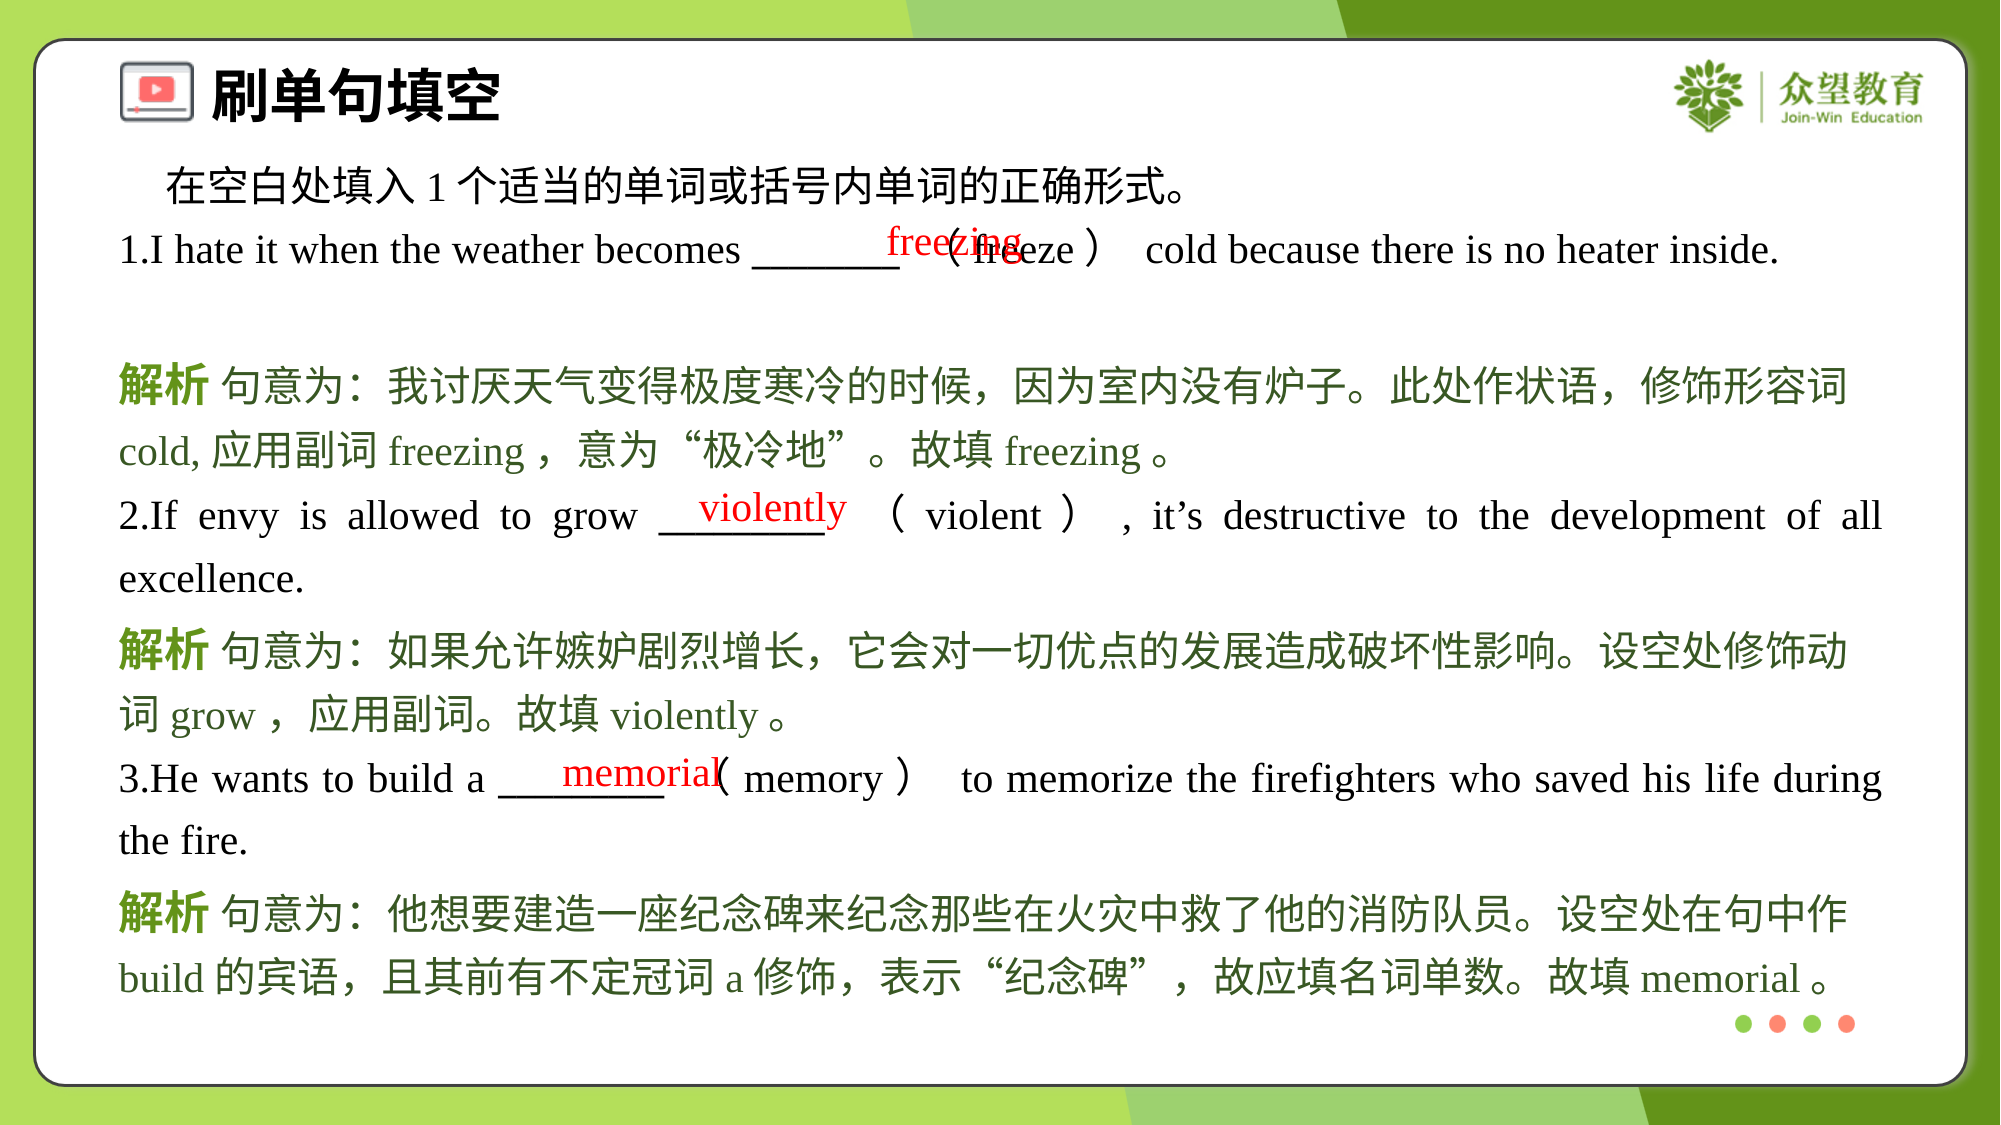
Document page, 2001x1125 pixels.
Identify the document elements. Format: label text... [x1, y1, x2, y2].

text_box 解析 句意为：我讨厌天气变得极度寒冷的时候，因为室内没有炉子。此处作状语，修饰形容词cold,应用副词freezing，意为“极冷地”。故填freezing。 [118, 342, 1883, 469]
text_box violently [694, 467, 852, 525]
text_box 解析 句意为：他想要建造一座纪念碑来纪念那些在火灾中救了他的消防队员。设空处在句中作build的宾语，且其前有不定冠词a修饰，表示“纪念碑”，故应填名词单数。故填memorial。 [118, 869, 1883, 997]
text_box freezing [881, 201, 1028, 259]
text_box memorial [557, 731, 727, 790]
picture [0, 0, 2000, 1125]
text_box 3.He wants to build a _________ （memory） to memorize the firefighters who saved his life during the fire. [118, 738, 1883, 858]
text_box 在空白处填入1个适当的单词或括号内单词的正确形式。 1.I hate it when the weather becomes ________ （freeze） cold because there is no heater inside. [118, 146, 1883, 330]
text_box 2.If envy is allowed to grow _________ （violent）, it’s destructive to the development of all excellence. [118, 475, 1883, 596]
text_box 解析 句意为：如果允许嫉妒剧烈增长，它会对一切优点的发展造成破坏性影响。设空处修饰动词grow，应用副词。故填violently。 [118, 606, 1883, 734]
